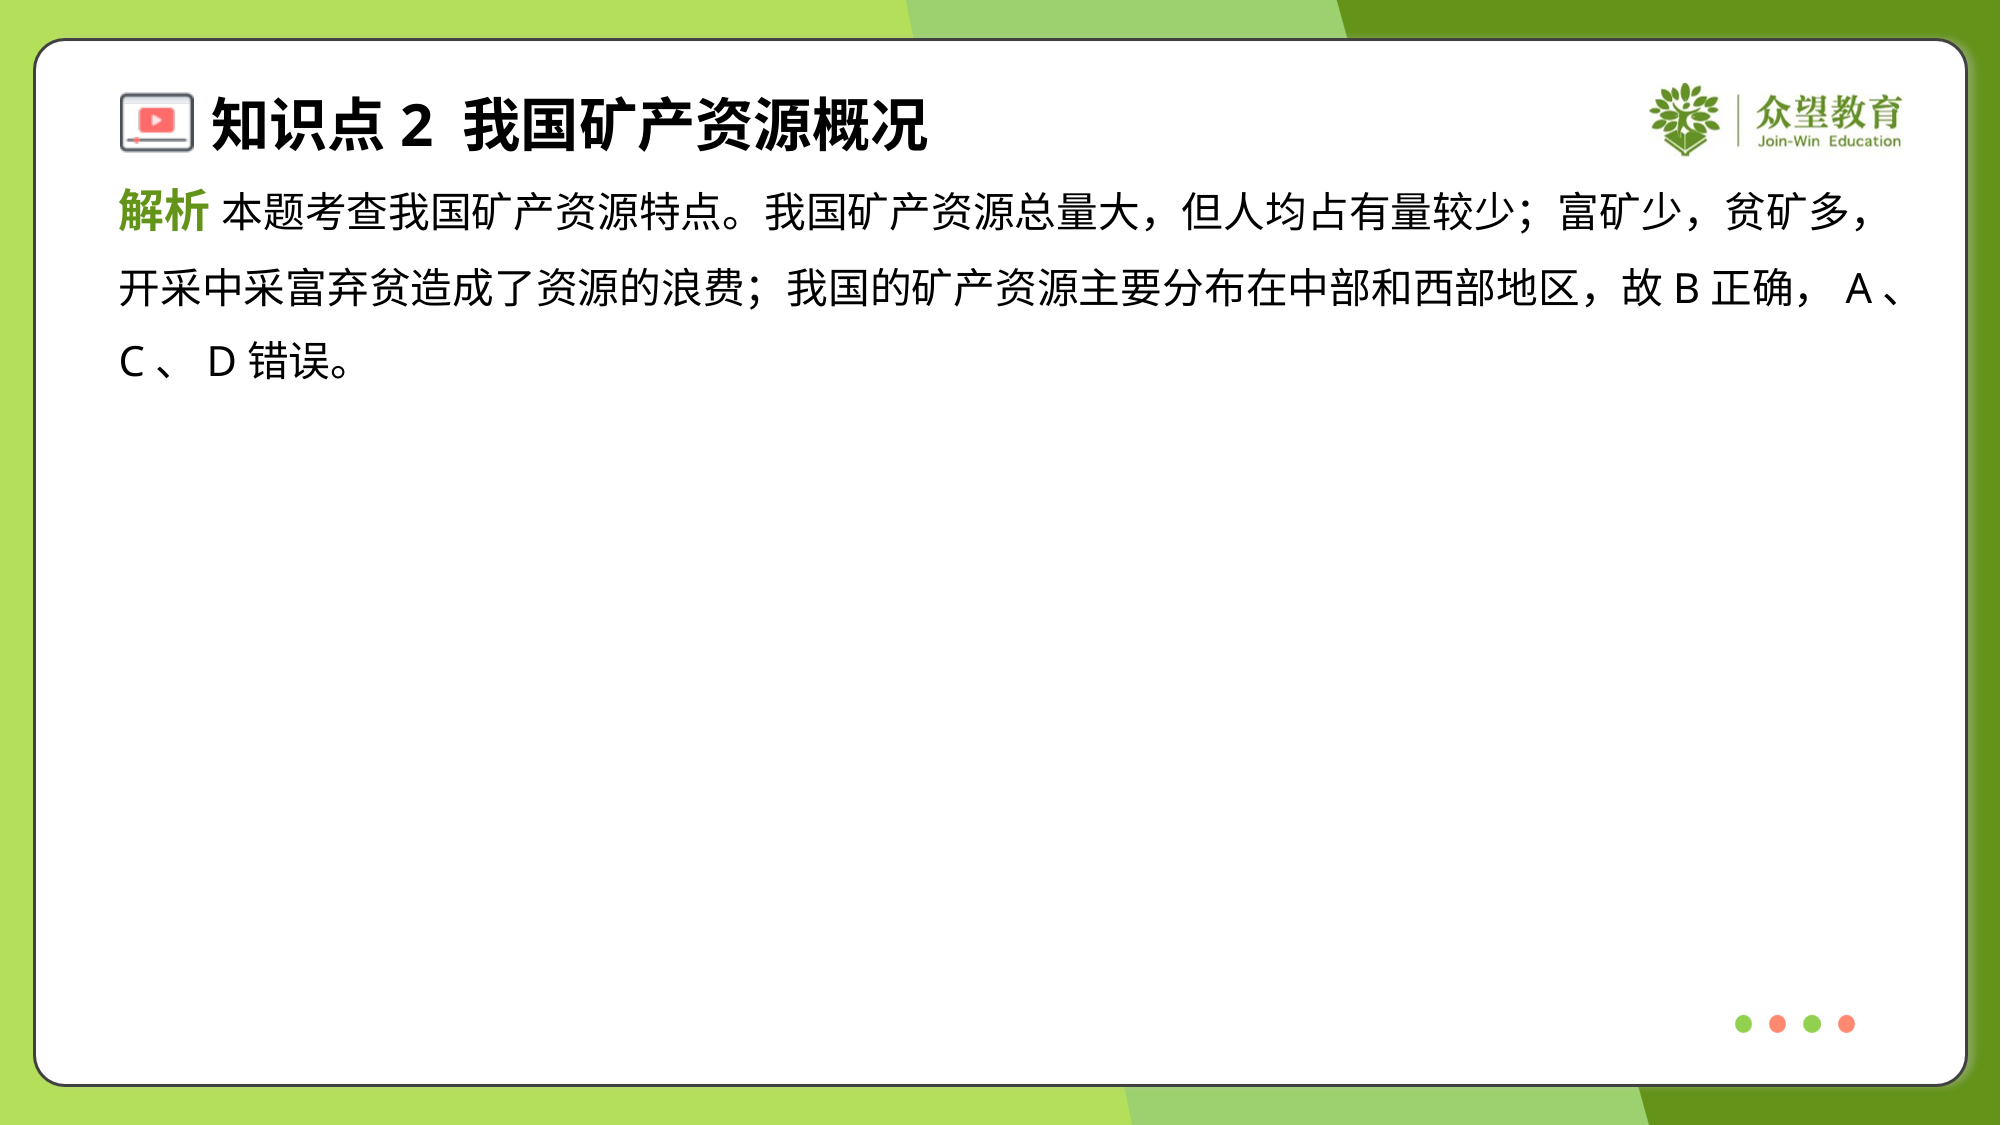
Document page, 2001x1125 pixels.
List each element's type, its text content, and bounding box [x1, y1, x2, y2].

text_box 解析 本题考查我国矿产资源特点。我国矿产资源总量大，但人均占有量较少；富矿少，贫矿多， 开采中采富弃贫造成了资源的浪费；我国的矿产资源主要分布在中部和西部地区，故B正确，A、 C、D错误。 [118, 159, 1883, 377]
picture [0, 0, 2000, 1125]
